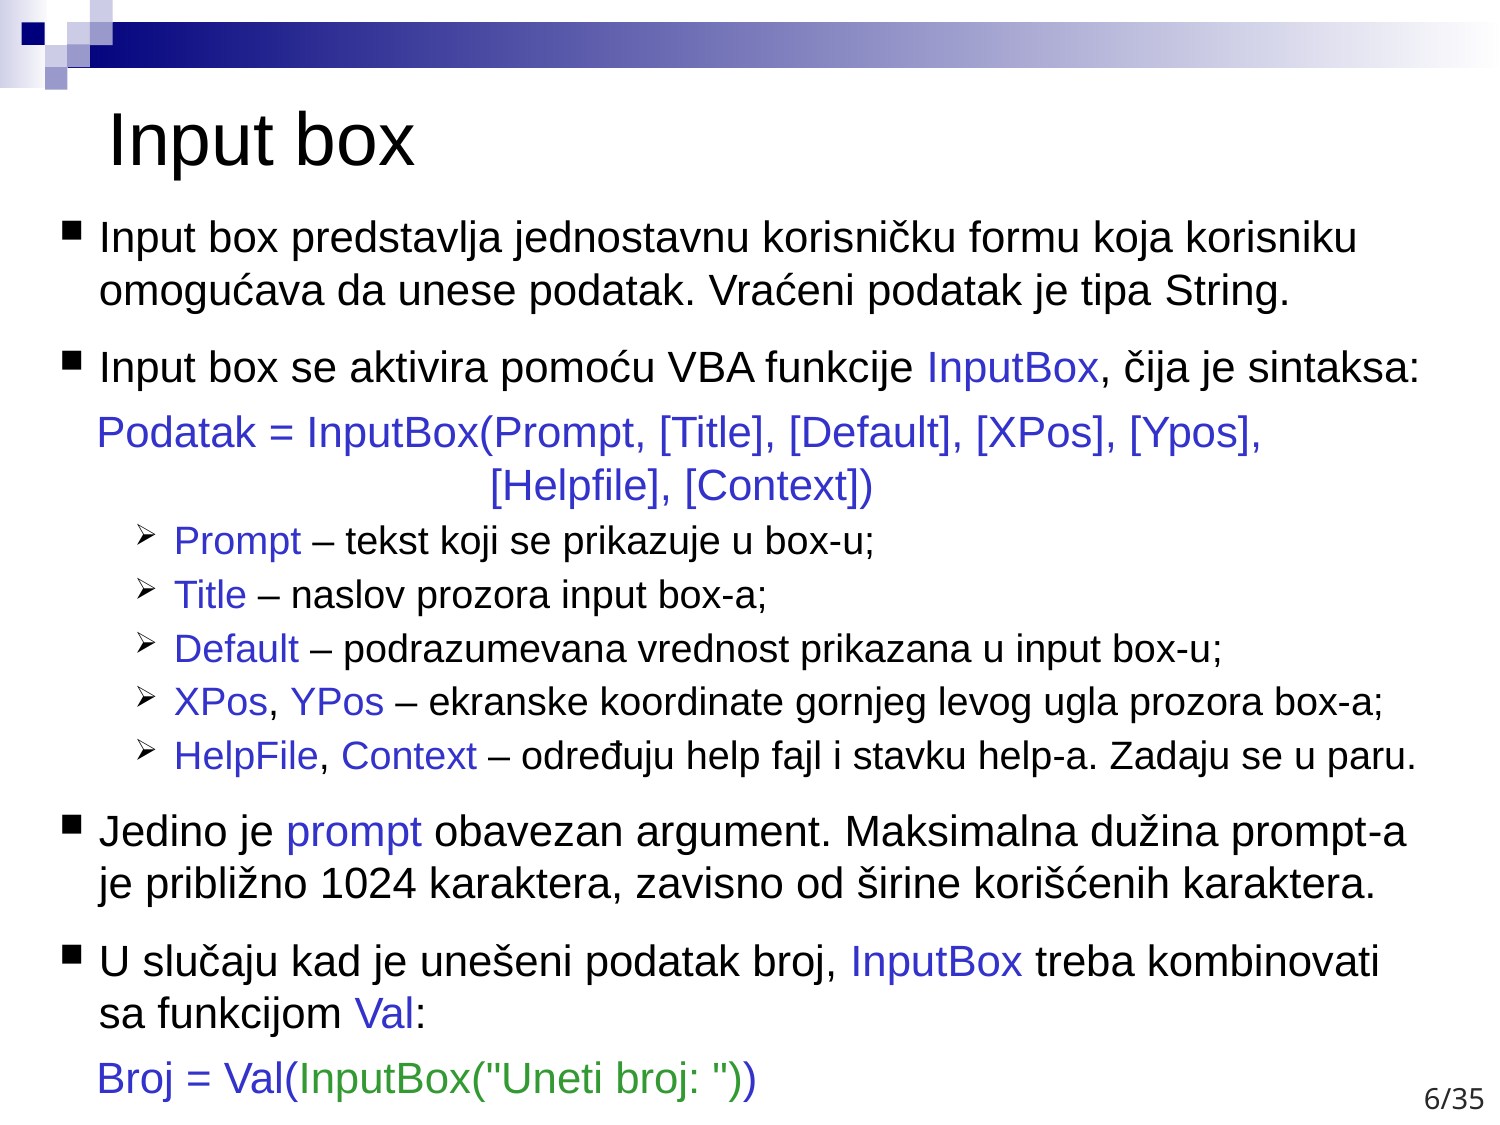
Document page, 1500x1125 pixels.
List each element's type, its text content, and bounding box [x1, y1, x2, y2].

title Input box [92, 75, 446, 197]
text_box 6/35 [1374, 1072, 1500, 1123]
text_box Input box predstavlja jednostavnu korisničku formu koja korisniku omogućava da unese podatak. Vraćeni podatak je tipa String. Input box se aktivira pomoću VBA funkcije InputBox, čija je sintaksa: Podatak = InputBox(Prompt, [Title], [Default], [XPos], [Ypos], [Helpfile], [Context]) Prompt – tekst koji se prikazuje u box-u; Title – naslov prozora input box-a; Default – podrazumevana vrednost prikazana u input box-u; XPos, YPos – ekranske koordinate gornjeg levog ugla prozora box-a; HelpFile, Context – određuju help fajl i stavku help-a. Zadaju se u paru. Jedino je prompt obavezan argument. Maksimalna dužina prompt-a je približno 1024 karaktera, zavisno od širine korišćenih karaktera. U slučaju kad je unešeni podatak broj, InputBox treba kombinovati sa funkcijom Val: Broj = Val(InputBox("Uneti broj: ")) [50, 201, 1442, 1106]
